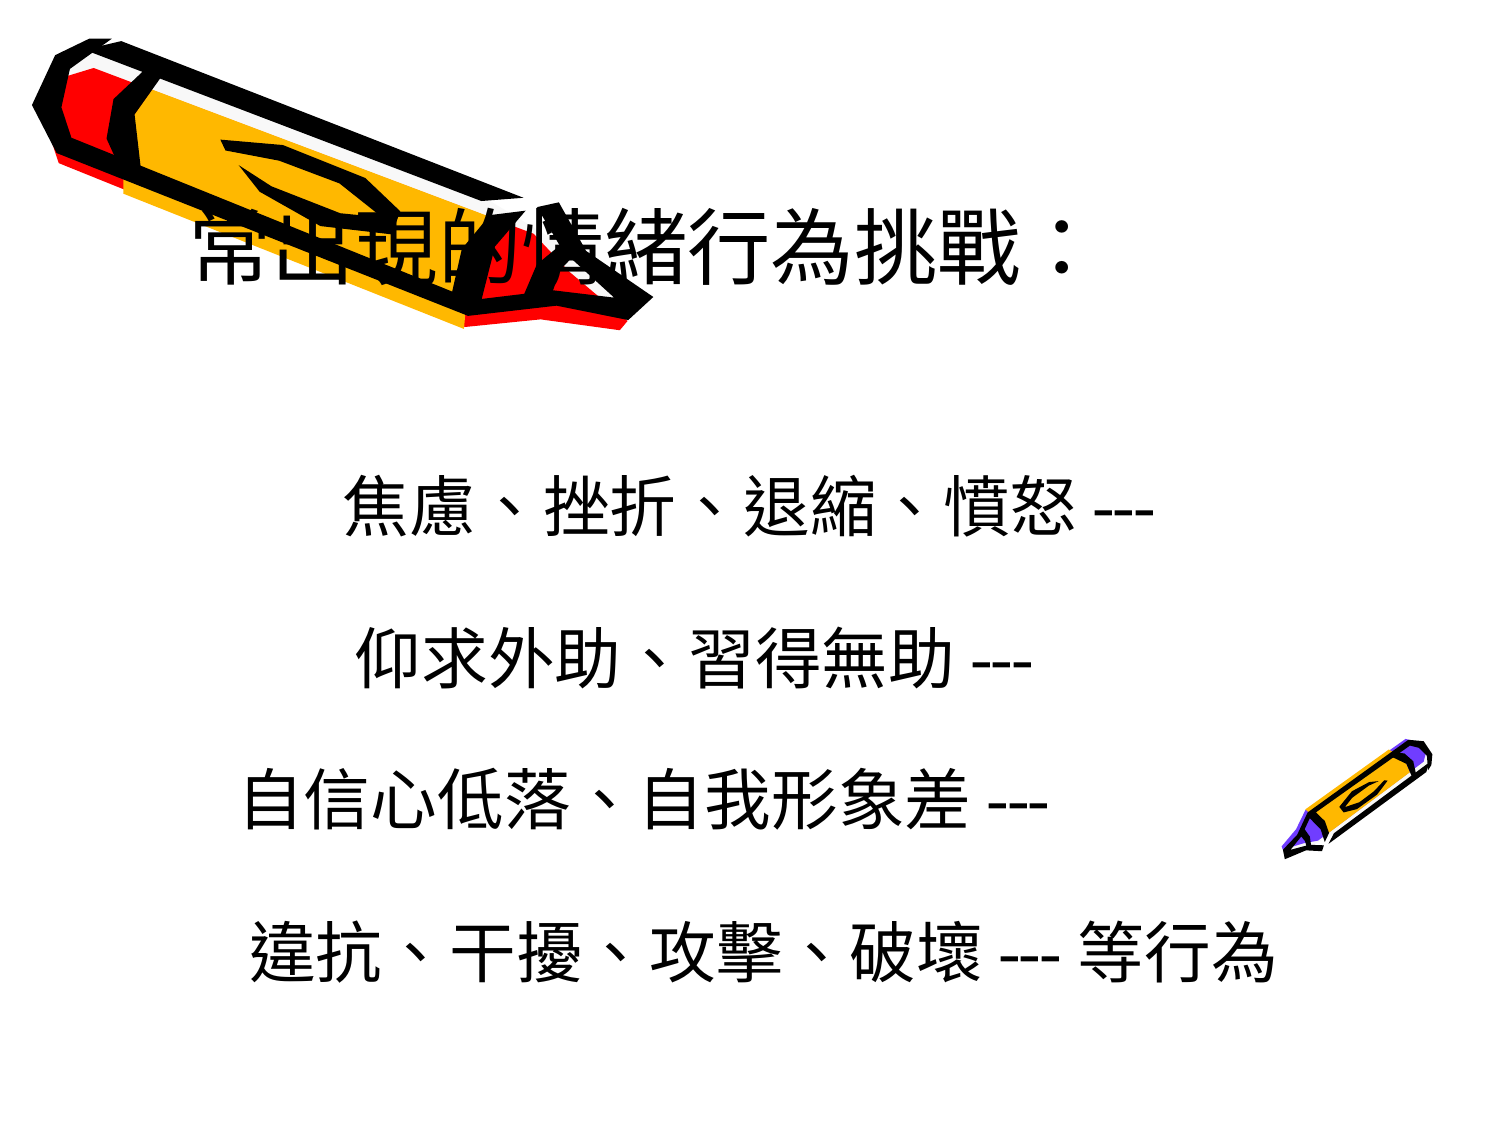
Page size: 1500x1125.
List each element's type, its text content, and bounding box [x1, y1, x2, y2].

text_box 違抗、干擾、攻擊、破壞---等行為 [234, 902, 1310, 998]
text_box 仰求外助、習得無助--- [339, 609, 1226, 705]
text_box 自信心低落、自我形象差--- [222, 750, 1286, 846]
text_box 常出現的情緒行為挑戰： [58, 188, 1348, 303]
text_box 焦慮、挫折、退縮、憤怒--- [328, 457, 1451, 553]
